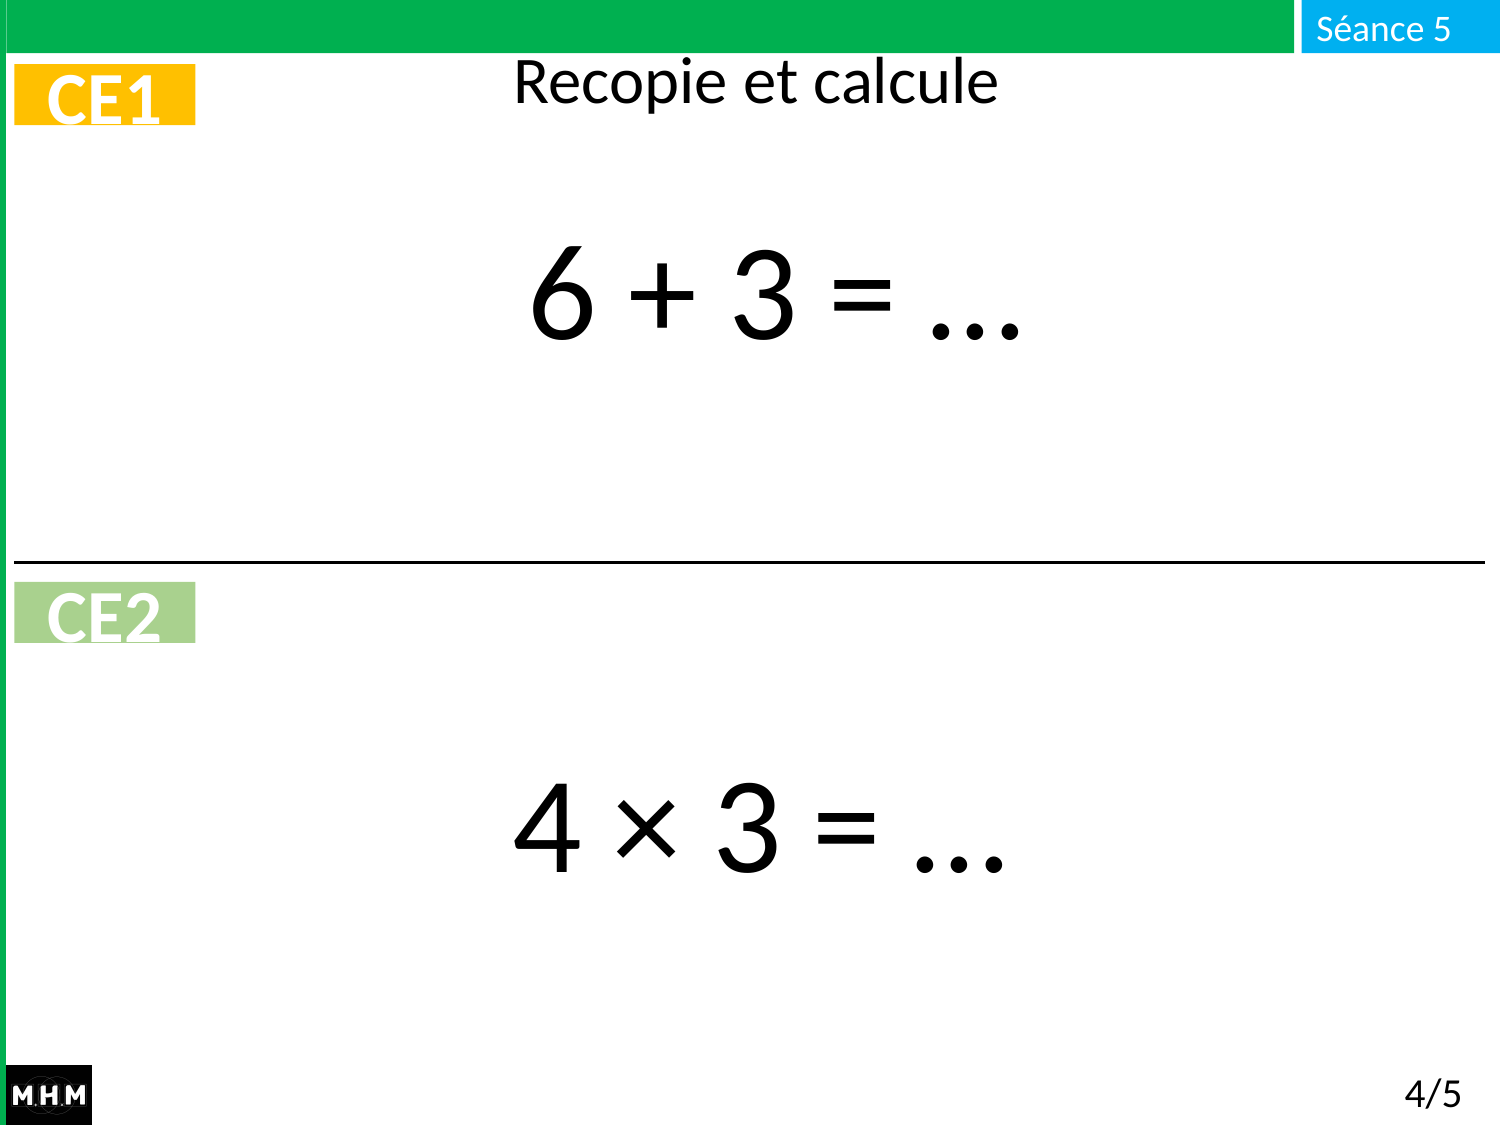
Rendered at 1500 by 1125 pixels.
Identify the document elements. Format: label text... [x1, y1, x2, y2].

text_box 4/5 [1389, 1064, 1500, 1125]
text_box 4 × 3 = … [351, 715, 1202, 910]
text_box Recopie et calcule [498, 29, 1252, 124]
picture [6, 1065, 92, 1125]
text_box CE2 [13, 581, 196, 644]
text_box CE1 [13, 63, 196, 126]
text_box 6 + 3 = … [366, 194, 1217, 375]
